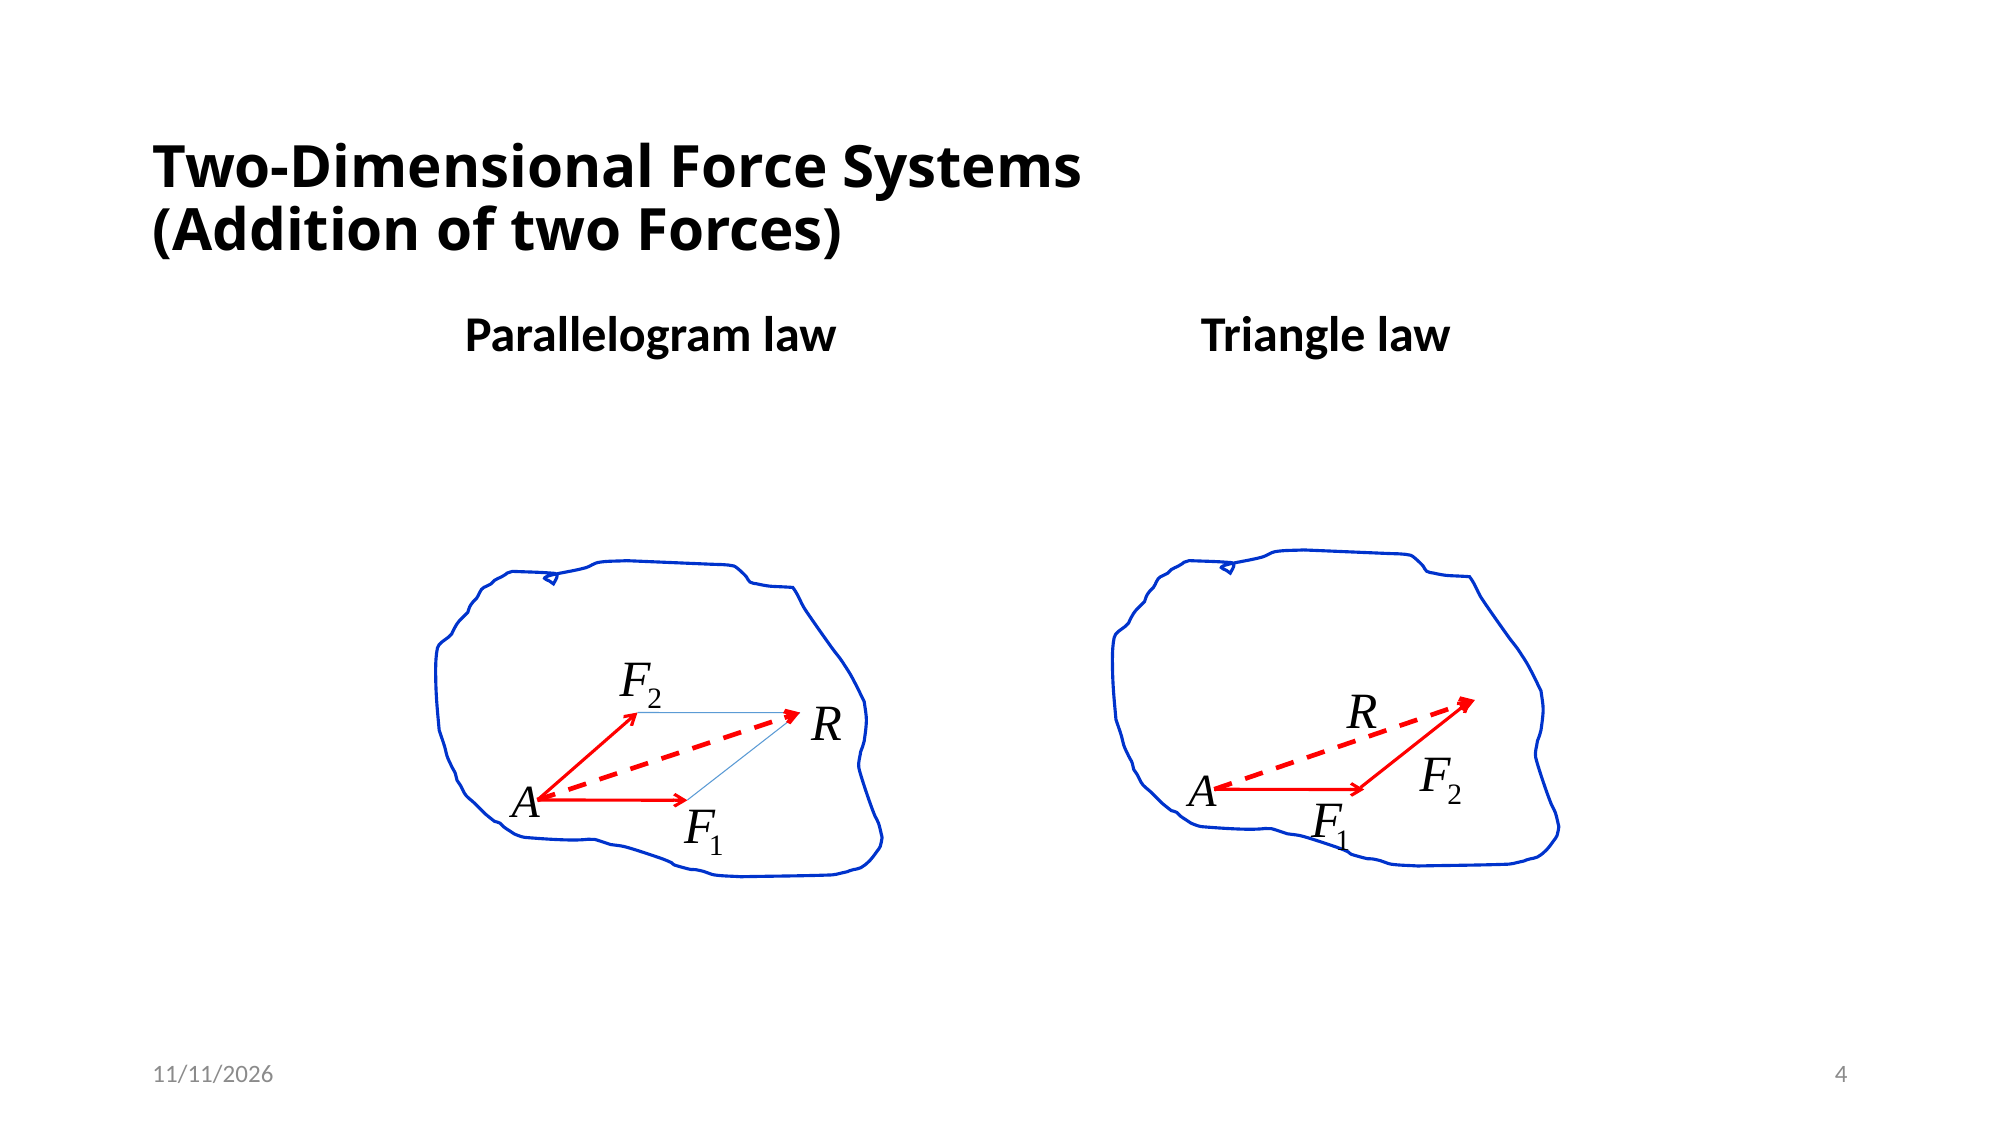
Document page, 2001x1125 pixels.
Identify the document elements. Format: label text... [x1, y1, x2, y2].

list Parallelogram law [450, 249, 938, 371]
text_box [1112, 549, 1559, 866]
slide_number 4 [1412, 1042, 1863, 1103]
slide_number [137, 1042, 588, 1103]
title Two-Dimensional Force Systems (Addition of two Forces) [137, 59, 1863, 278]
list Triangle law [1062, 249, 1589, 370]
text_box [435, 560, 883, 877]
